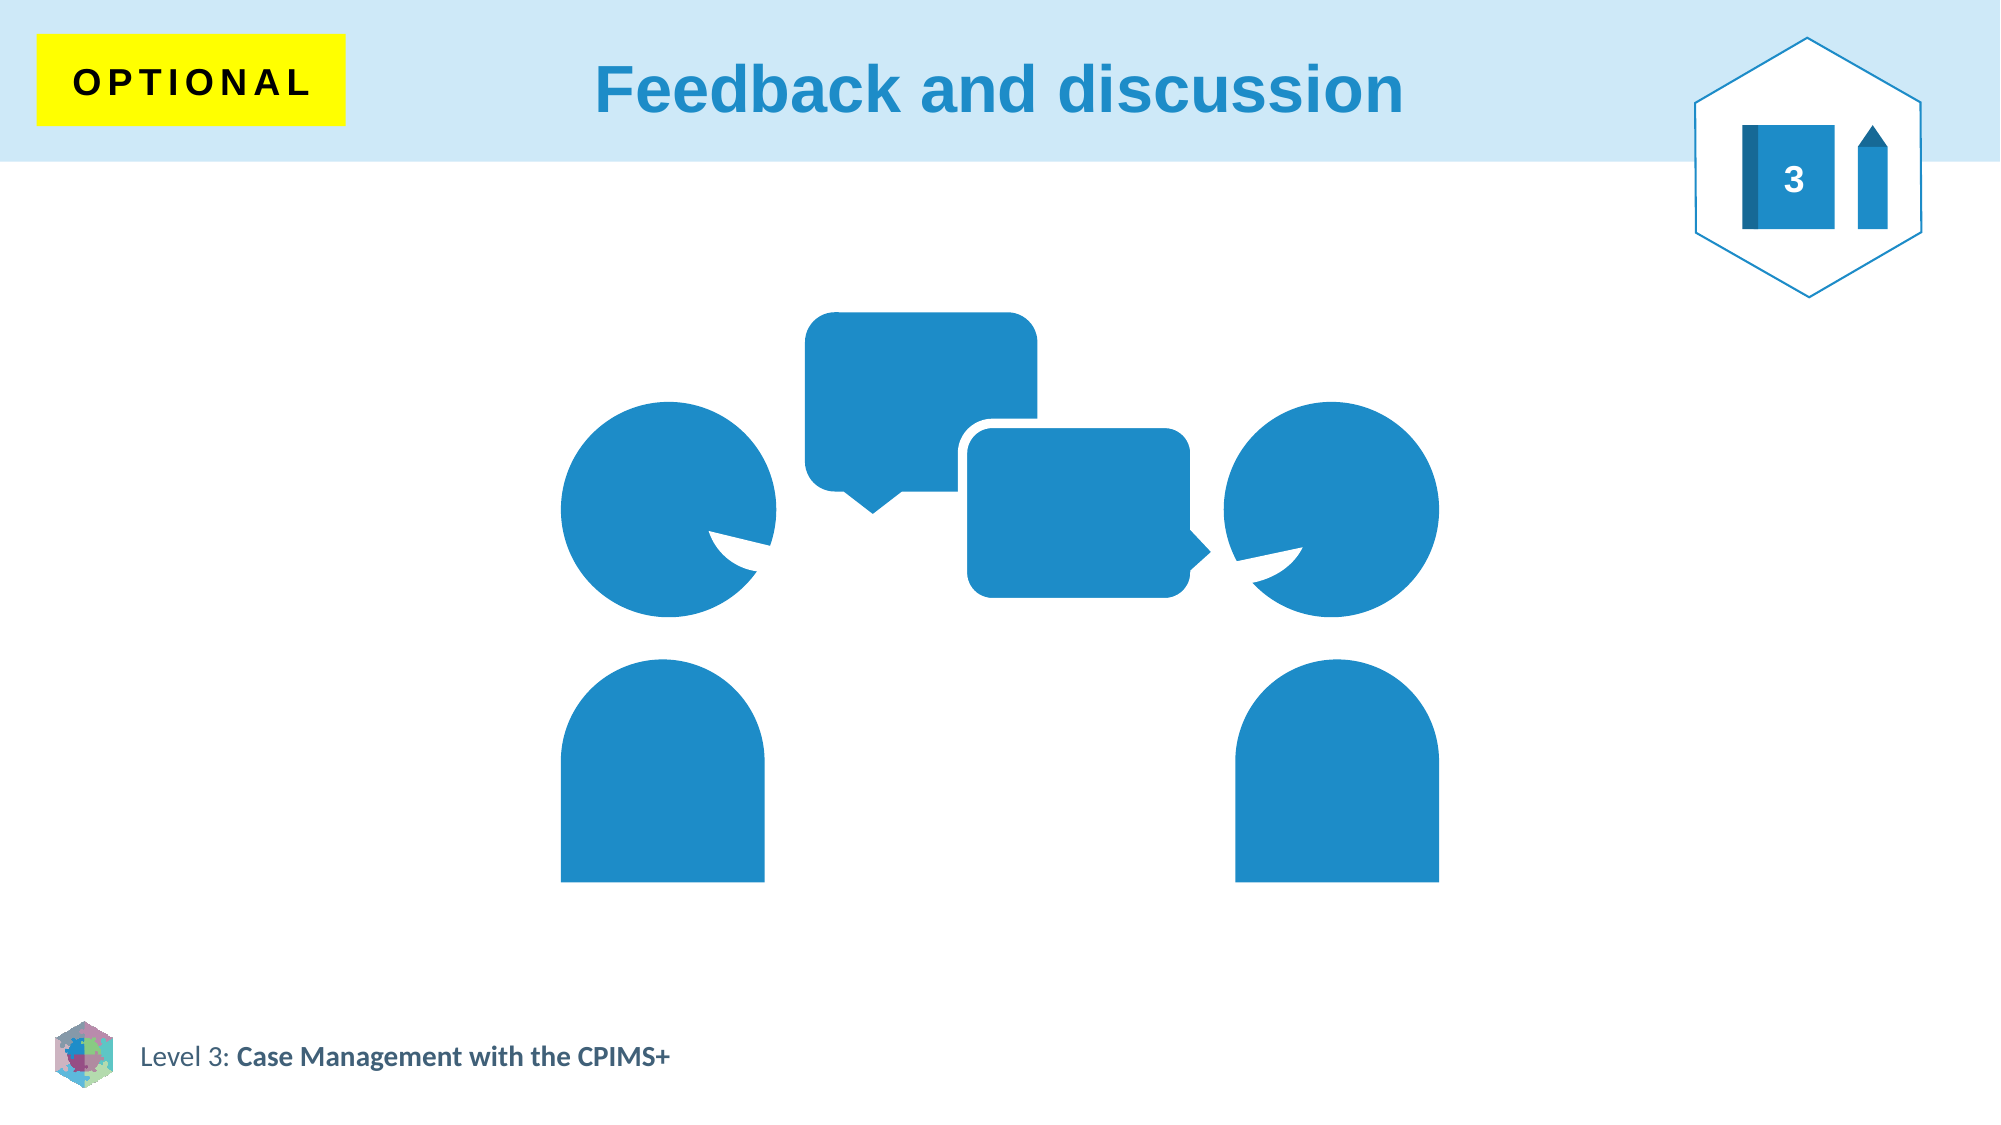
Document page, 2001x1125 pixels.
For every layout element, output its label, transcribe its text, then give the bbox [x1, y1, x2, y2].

picture [55, 1021, 113, 1088]
text_box OPTIONAL [36, 33, 347, 127]
title Feedback and discussion [137, 19, 1863, 163]
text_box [560, 312, 1440, 883]
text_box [1677, 55, 1939, 280]
